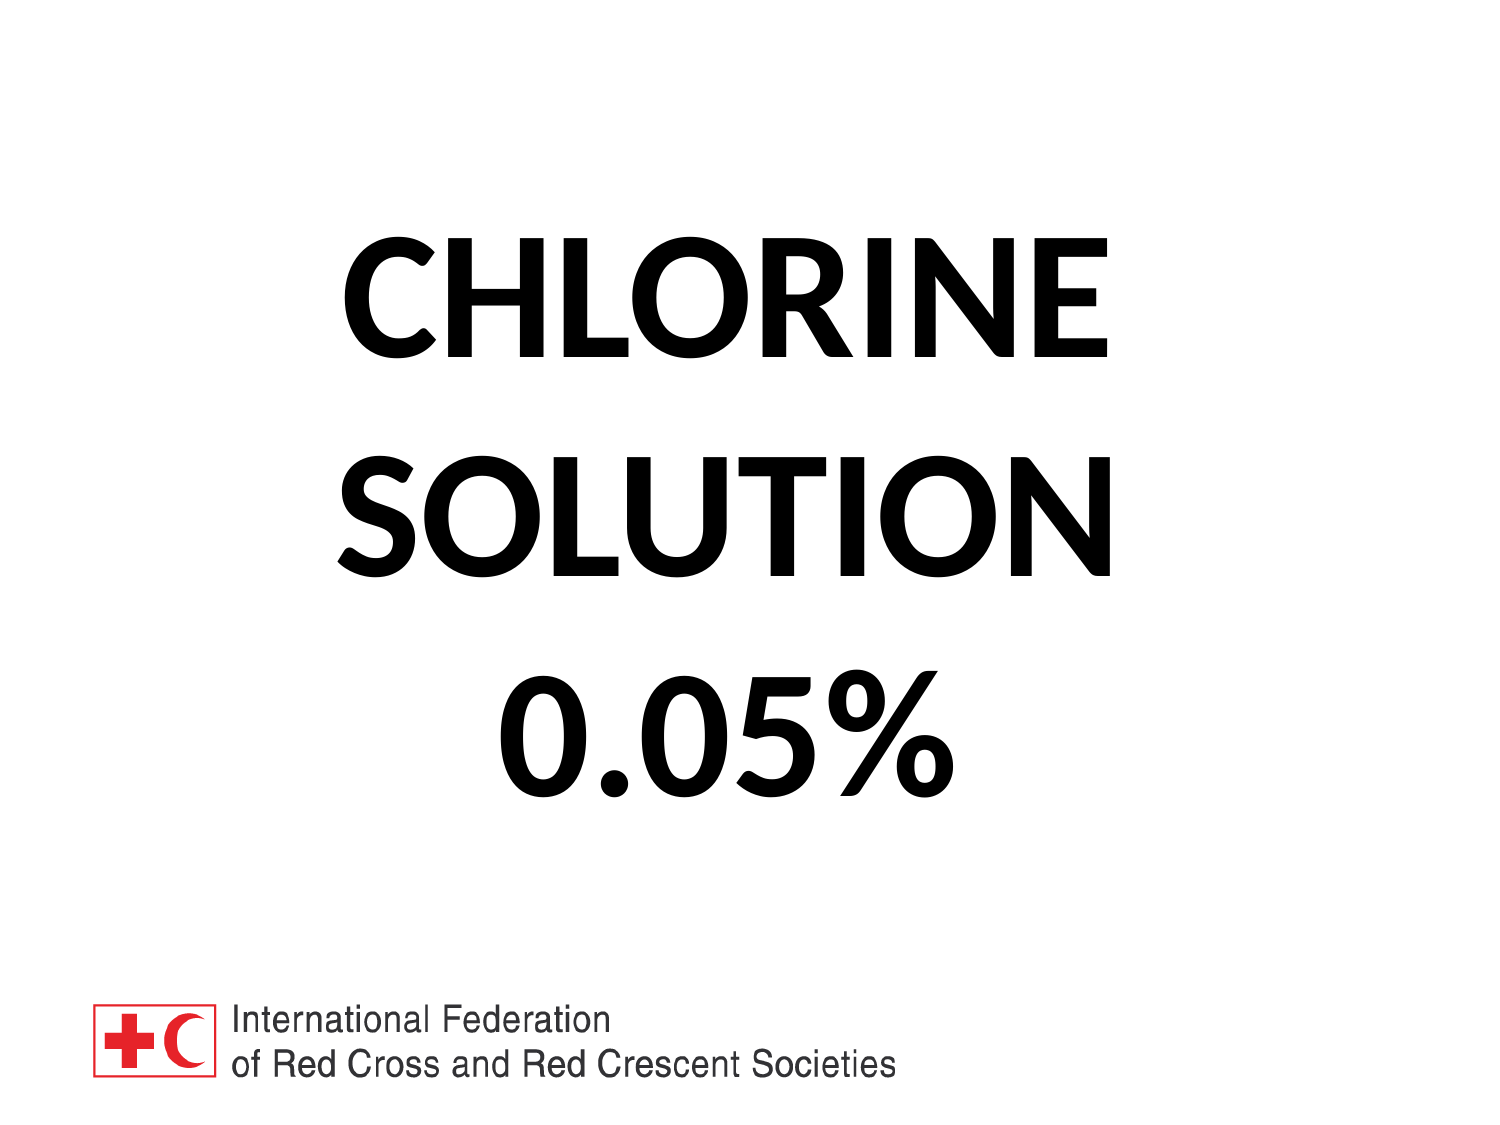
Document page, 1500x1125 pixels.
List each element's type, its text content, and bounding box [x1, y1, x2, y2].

title CHLORINE SOLUTION 0.05% [53, 349, 1404, 538]
picture [88, 999, 904, 1083]
